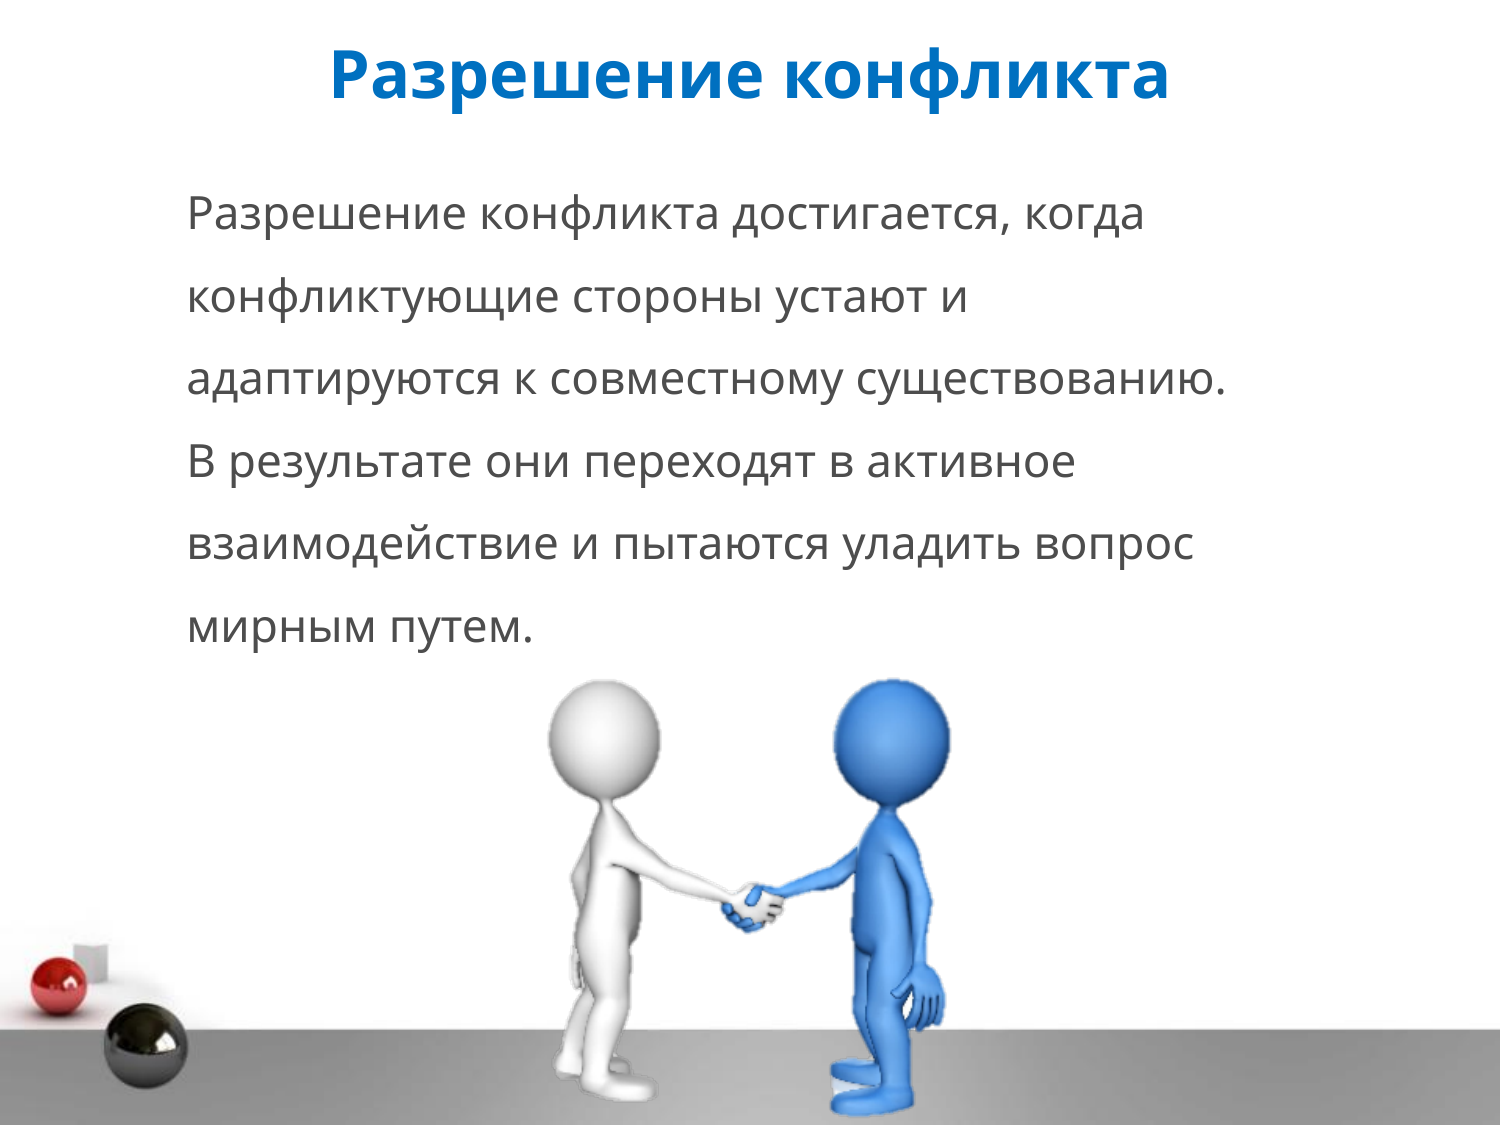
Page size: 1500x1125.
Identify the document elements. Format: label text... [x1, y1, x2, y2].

list Разрешение конфликта достигается, когда конфликтующие стороны устают и адаптируются к совместному существованию. В результате они переходят в активное взаимодействие и пытаются уладить вопрос мирным путем. [170, 148, 1282, 988]
title Разрешение конфликта [76, 18, 1424, 126]
picture [0, 0, 1500, 1125]
